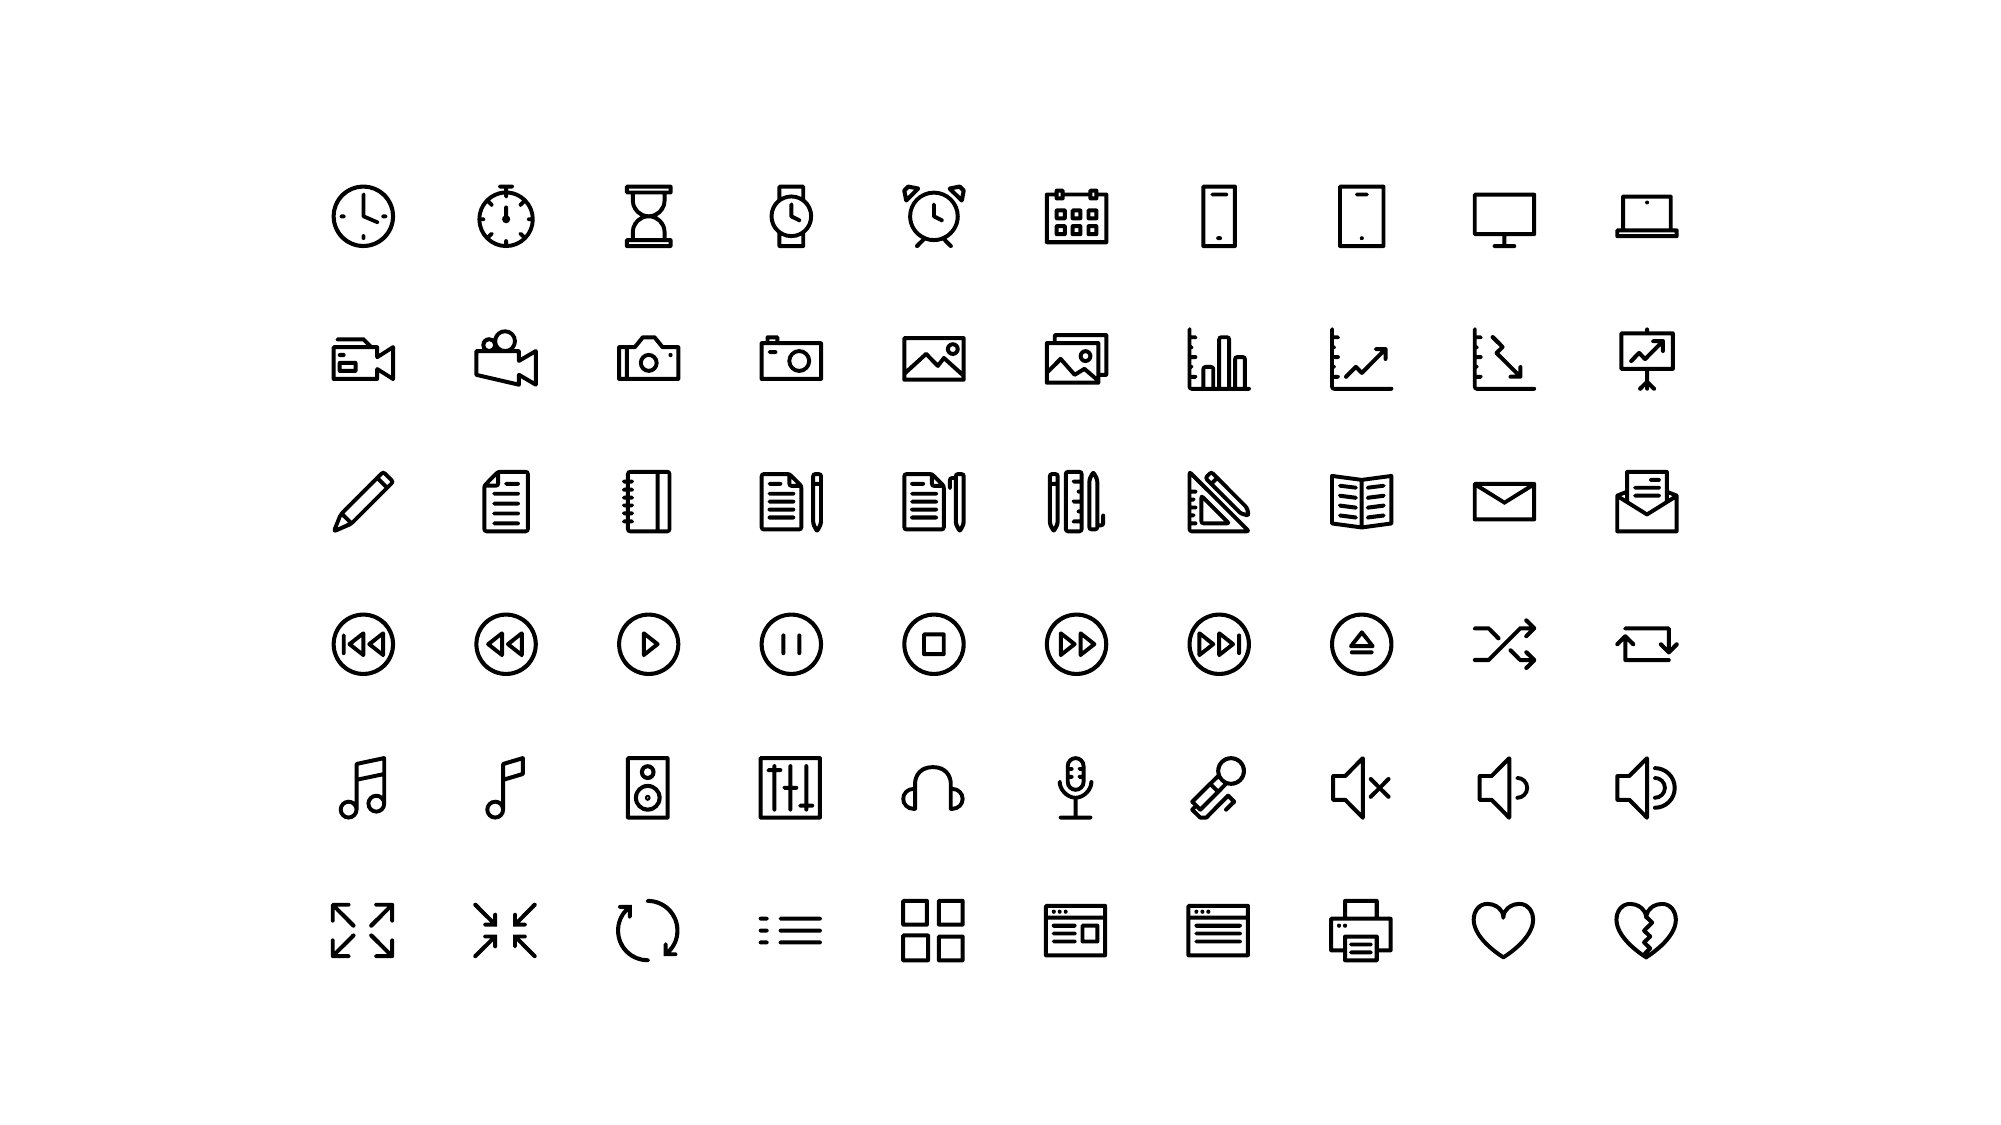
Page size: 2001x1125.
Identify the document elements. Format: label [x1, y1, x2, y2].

text_box [638, 352, 659, 373]
text_box [1515, 775, 1530, 800]
text_box [347, 631, 366, 658]
text_box [1044, 333, 1109, 385]
text_box [910, 499, 939, 504]
text_box [910, 491, 939, 496]
text_box [1044, 188, 1109, 245]
text_box [1338, 184, 1386, 249]
text_box [922, 632, 946, 657]
text_box [1210, 192, 1229, 197]
text_box [502, 205, 511, 224]
text_box [1615, 634, 1671, 663]
text_box [901, 898, 965, 963]
text_box [758, 916, 769, 921]
text_box [1649, 477, 1661, 482]
text_box [1051, 939, 1077, 944]
text_box [1349, 650, 1374, 655]
text_box [1201, 184, 1237, 249]
text_box [1199, 494, 1231, 526]
text_box [789, 202, 802, 223]
text_box [616, 904, 650, 963]
text_box [766, 764, 783, 812]
text_box [1204, 470, 1251, 518]
text_box [1194, 923, 1242, 928]
text_box [902, 184, 921, 203]
text_box [332, 470, 395, 533]
text_box [910, 481, 926, 486]
text_box [1629, 339, 1665, 364]
text_box [1087, 470, 1106, 532]
text_box [1078, 631, 1097, 658]
text_box [474, 612, 538, 677]
text_box [1047, 472, 1060, 533]
text_box [1365, 503, 1386, 510]
text_box [902, 612, 966, 677]
text_box [1354, 192, 1369, 197]
text_box [1057, 780, 1094, 820]
text_box [759, 612, 824, 677]
text_box [1472, 327, 1537, 391]
text_box [486, 631, 505, 658]
text_box [1194, 931, 1242, 936]
text_box [782, 764, 799, 812]
text_box [492, 521, 520, 526]
text_box [492, 501, 520, 506]
text_box [1063, 469, 1084, 534]
text_box [767, 481, 783, 486]
text_box [338, 756, 387, 820]
text_box [767, 499, 796, 504]
text_box [1349, 630, 1375, 649]
text_box [1330, 327, 1394, 391]
text_box [1365, 483, 1386, 490]
text_box [361, 192, 380, 225]
text_box [1187, 470, 1250, 534]
text_box [902, 472, 946, 532]
text_box [1472, 192, 1537, 249]
text_box [947, 184, 966, 203]
text_box [910, 515, 939, 520]
text_box [1615, 469, 1679, 534]
text_box [767, 515, 796, 520]
text_box [1365, 493, 1386, 500]
text_box [1490, 335, 1523, 379]
text_box [617, 335, 681, 381]
text_box [633, 783, 662, 812]
text_box [1472, 618, 1537, 663]
text_box [1472, 481, 1537, 522]
text_box [331, 337, 396, 381]
text_box [778, 940, 822, 945]
text_box [1237, 633, 1242, 656]
text_box [1080, 923, 1100, 944]
text_box [330, 902, 395, 959]
text_box [331, 184, 396, 249]
text_box [1633, 485, 1661, 490]
text_box [477, 184, 535, 249]
text_box [337, 360, 358, 373]
text_box [337, 352, 346, 358]
text_box [1338, 503, 1358, 510]
text_box [1330, 612, 1394, 677]
text_box [504, 481, 520, 486]
text_box [1197, 631, 1216, 658]
text_box [1058, 631, 1077, 658]
text_box [902, 336, 966, 382]
text_box [947, 472, 966, 533]
text_box [492, 491, 520, 496]
text_box [1619, 327, 1675, 391]
text_box [908, 190, 960, 248]
text_box [492, 511, 520, 516]
text_box [797, 633, 802, 656]
text_box [331, 612, 396, 677]
text_box [1187, 612, 1251, 677]
text_box [787, 349, 812, 373]
text_box [1472, 626, 1501, 641]
text_box [1043, 903, 1108, 958]
text_box [1623, 626, 1679, 655]
text_box [778, 928, 822, 933]
text_box [945, 342, 960, 356]
text_box [1615, 756, 1650, 820]
text_box [1652, 766, 1677, 810]
text_box [341, 633, 346, 656]
text_box [1508, 648, 1537, 671]
text_box [505, 631, 524, 658]
text_box [758, 928, 769, 933]
text_box [482, 469, 530, 534]
text_box [769, 184, 814, 249]
text_box [781, 633, 786, 656]
text_box [473, 902, 537, 959]
text_box [1051, 931, 1077, 936]
text_box [1187, 327, 1251, 391]
text_box [1338, 483, 1358, 490]
text_box [1344, 347, 1388, 379]
text_box [1477, 756, 1512, 820]
text_box [1330, 473, 1394, 530]
text_box [617, 612, 681, 677]
text_box [901, 765, 965, 811]
text_box [1471, 901, 1536, 960]
text_box [798, 764, 815, 812]
text_box [641, 631, 660, 658]
text_box [1368, 777, 1391, 799]
text_box [474, 329, 538, 387]
text_box [1365, 513, 1386, 520]
text_box [767, 491, 796, 496]
text_box [758, 940, 769, 945]
text_box [645, 898, 680, 957]
text_box [1194, 939, 1242, 944]
text_box [778, 916, 822, 921]
text_box [367, 631, 386, 658]
text_box [1633, 493, 1661, 498]
text_box [1331, 756, 1365, 820]
text_box [639, 764, 656, 781]
text_box [1044, 612, 1109, 677]
text_box [1217, 631, 1236, 658]
text_box [1614, 901, 1678, 960]
text_box [767, 350, 778, 355]
text_box [1051, 923, 1077, 928]
text_box [625, 756, 670, 820]
text_box [811, 472, 823, 533]
text_box [932, 202, 944, 223]
text_box [624, 184, 673, 249]
text_box [485, 756, 525, 820]
text_box [759, 335, 824, 381]
text_box [1190, 756, 1247, 820]
text_box [1338, 493, 1358, 500]
text_box [910, 507, 939, 512]
text_box [622, 469, 672, 534]
text_box [644, 794, 651, 801]
text_box [1186, 903, 1250, 958]
text_box [1065, 756, 1086, 792]
text_box [1329, 898, 1393, 963]
text_box [1652, 775, 1667, 800]
text_box [758, 756, 822, 820]
text_box [1615, 194, 1679, 239]
text_box [759, 472, 804, 532]
text_box [767, 507, 796, 512]
text_box [1338, 513, 1358, 520]
